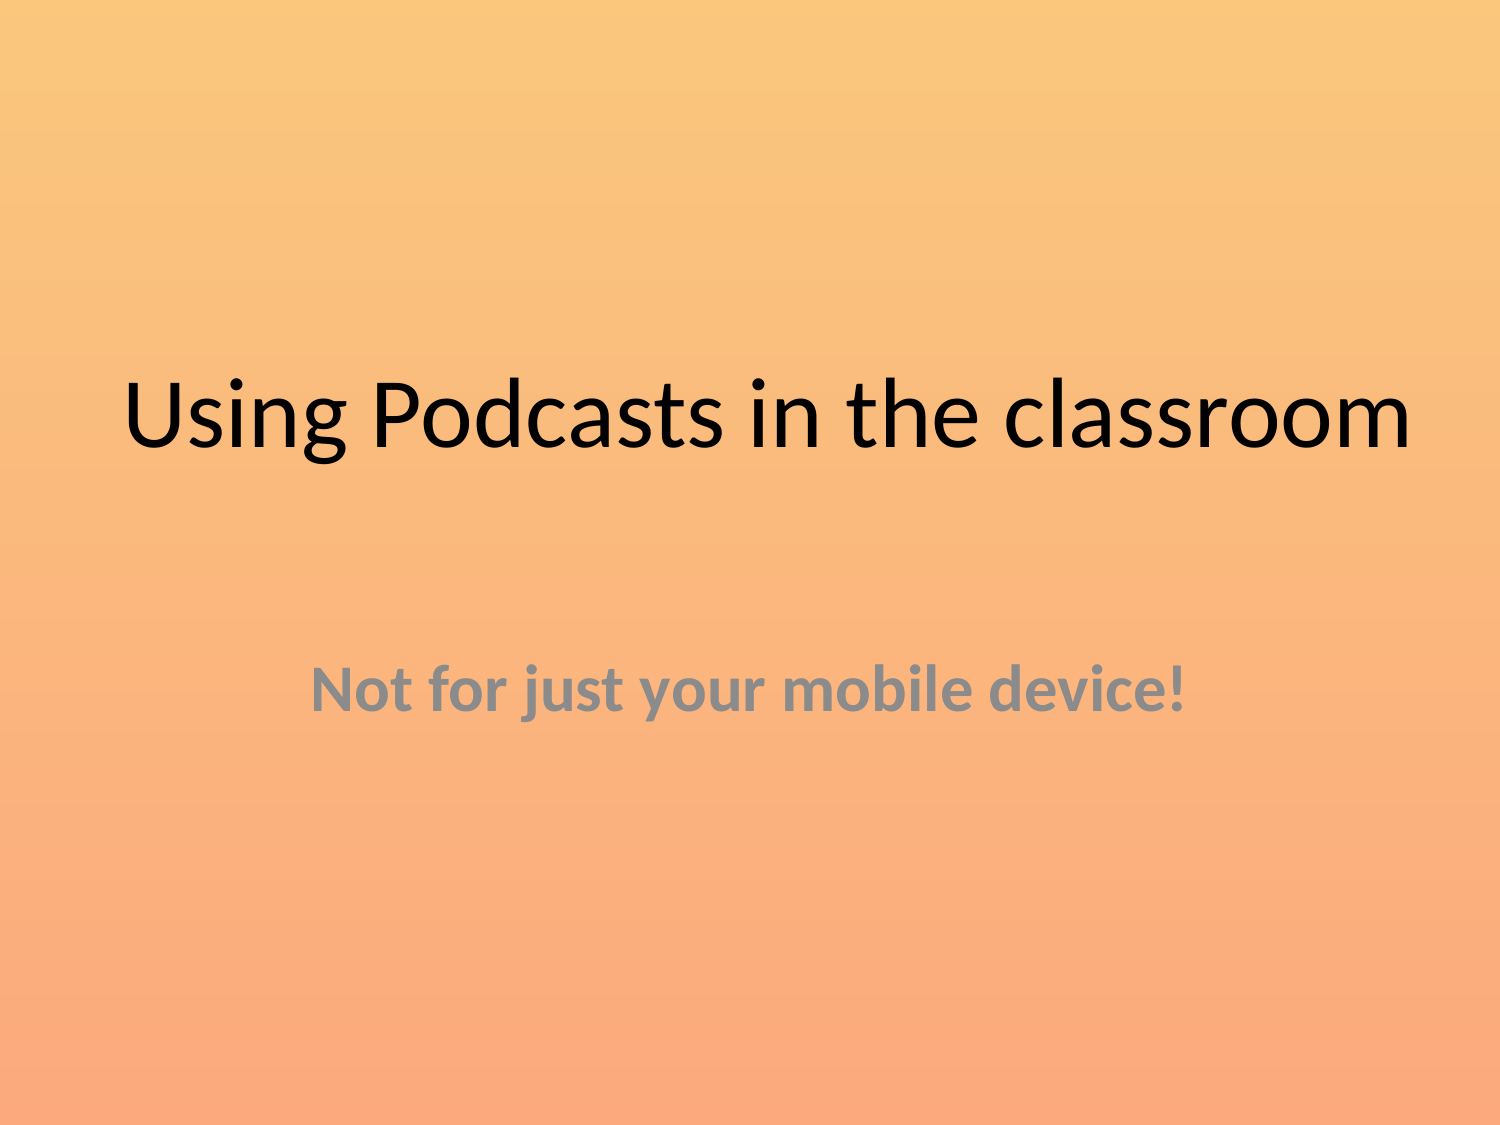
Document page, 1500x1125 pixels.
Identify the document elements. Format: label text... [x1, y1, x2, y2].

title Using Podcasts in the classroom [87, 224, 1450, 591]
subtitle Not for just your mobile device! [225, 637, 1275, 925]
